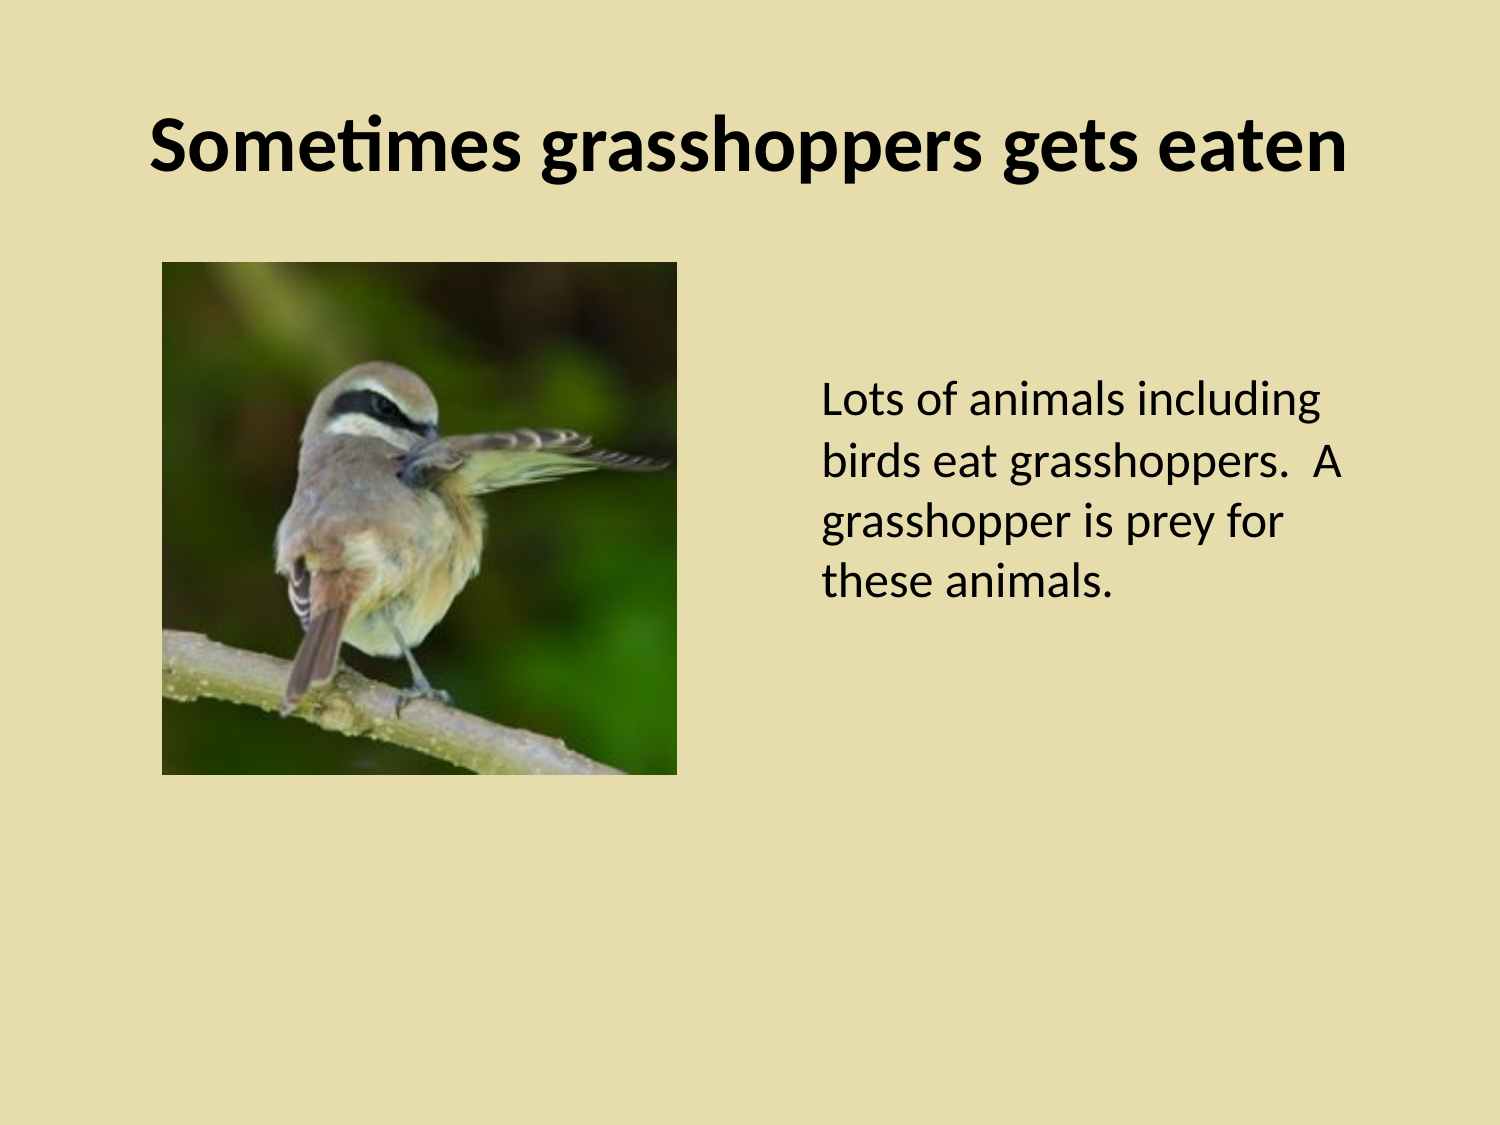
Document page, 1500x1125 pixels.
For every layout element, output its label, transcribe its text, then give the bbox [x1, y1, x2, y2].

list Lots of animals including birds eat grasshoppers. A grasshopper is prey for these animals. [750, 350, 1413, 1093]
title Sometimes grasshoppers gets eaten [75, 45, 1425, 233]
picture [162, 262, 678, 776]
